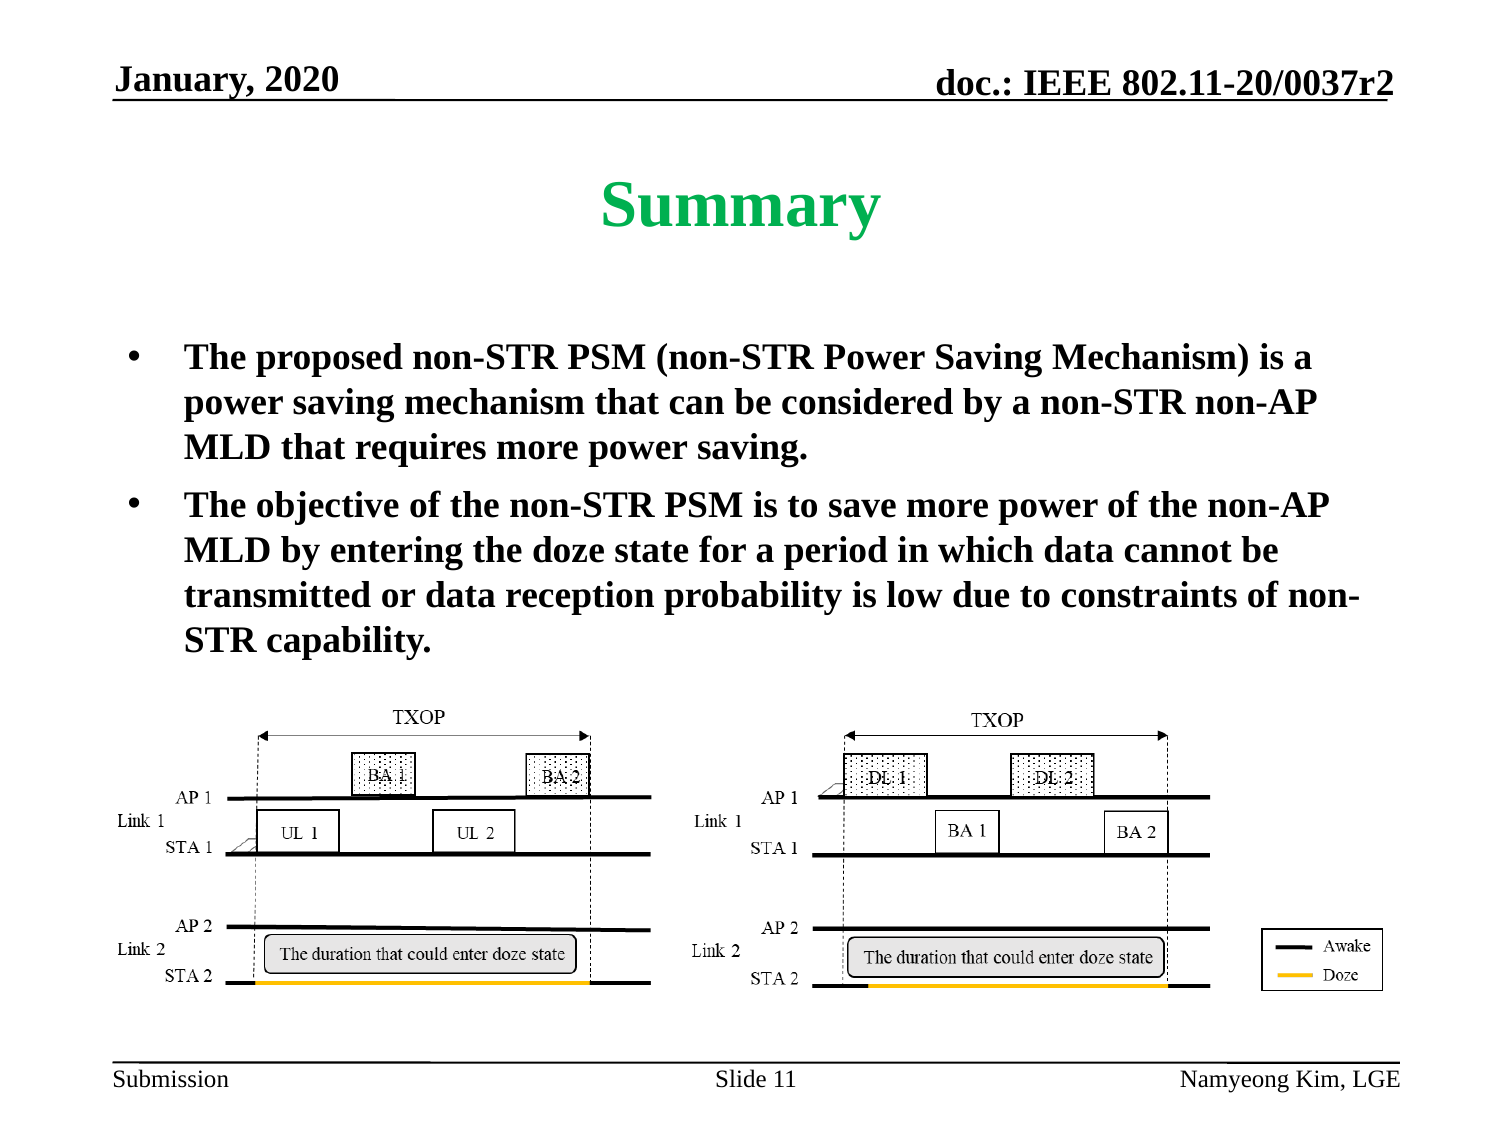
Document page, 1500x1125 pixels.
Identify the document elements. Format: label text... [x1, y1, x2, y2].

title Summary [112, 112, 1388, 288]
footer Namyeong Kim, LGE [878, 1061, 1402, 1093]
picture [104, 697, 654, 997]
picture [1261, 928, 1383, 994]
picture [678, 700, 1213, 1000]
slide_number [114, 54, 423, 100]
list The proposed non-STR PSM (non-STR Power Saving Mechanism) is a power saving mechanism that can be considered by a non-STR non-AP MLD that requires more power saving. The objective of the non-STR PSM is to save more power of the non-AP MLD by entering the doze state for a period in which data cannot be transmitted or data reception probability is low due to constraints of non-STR capability. [112, 324, 1388, 1000]
slide_number Slide 11 [712, 1061, 800, 1123]
